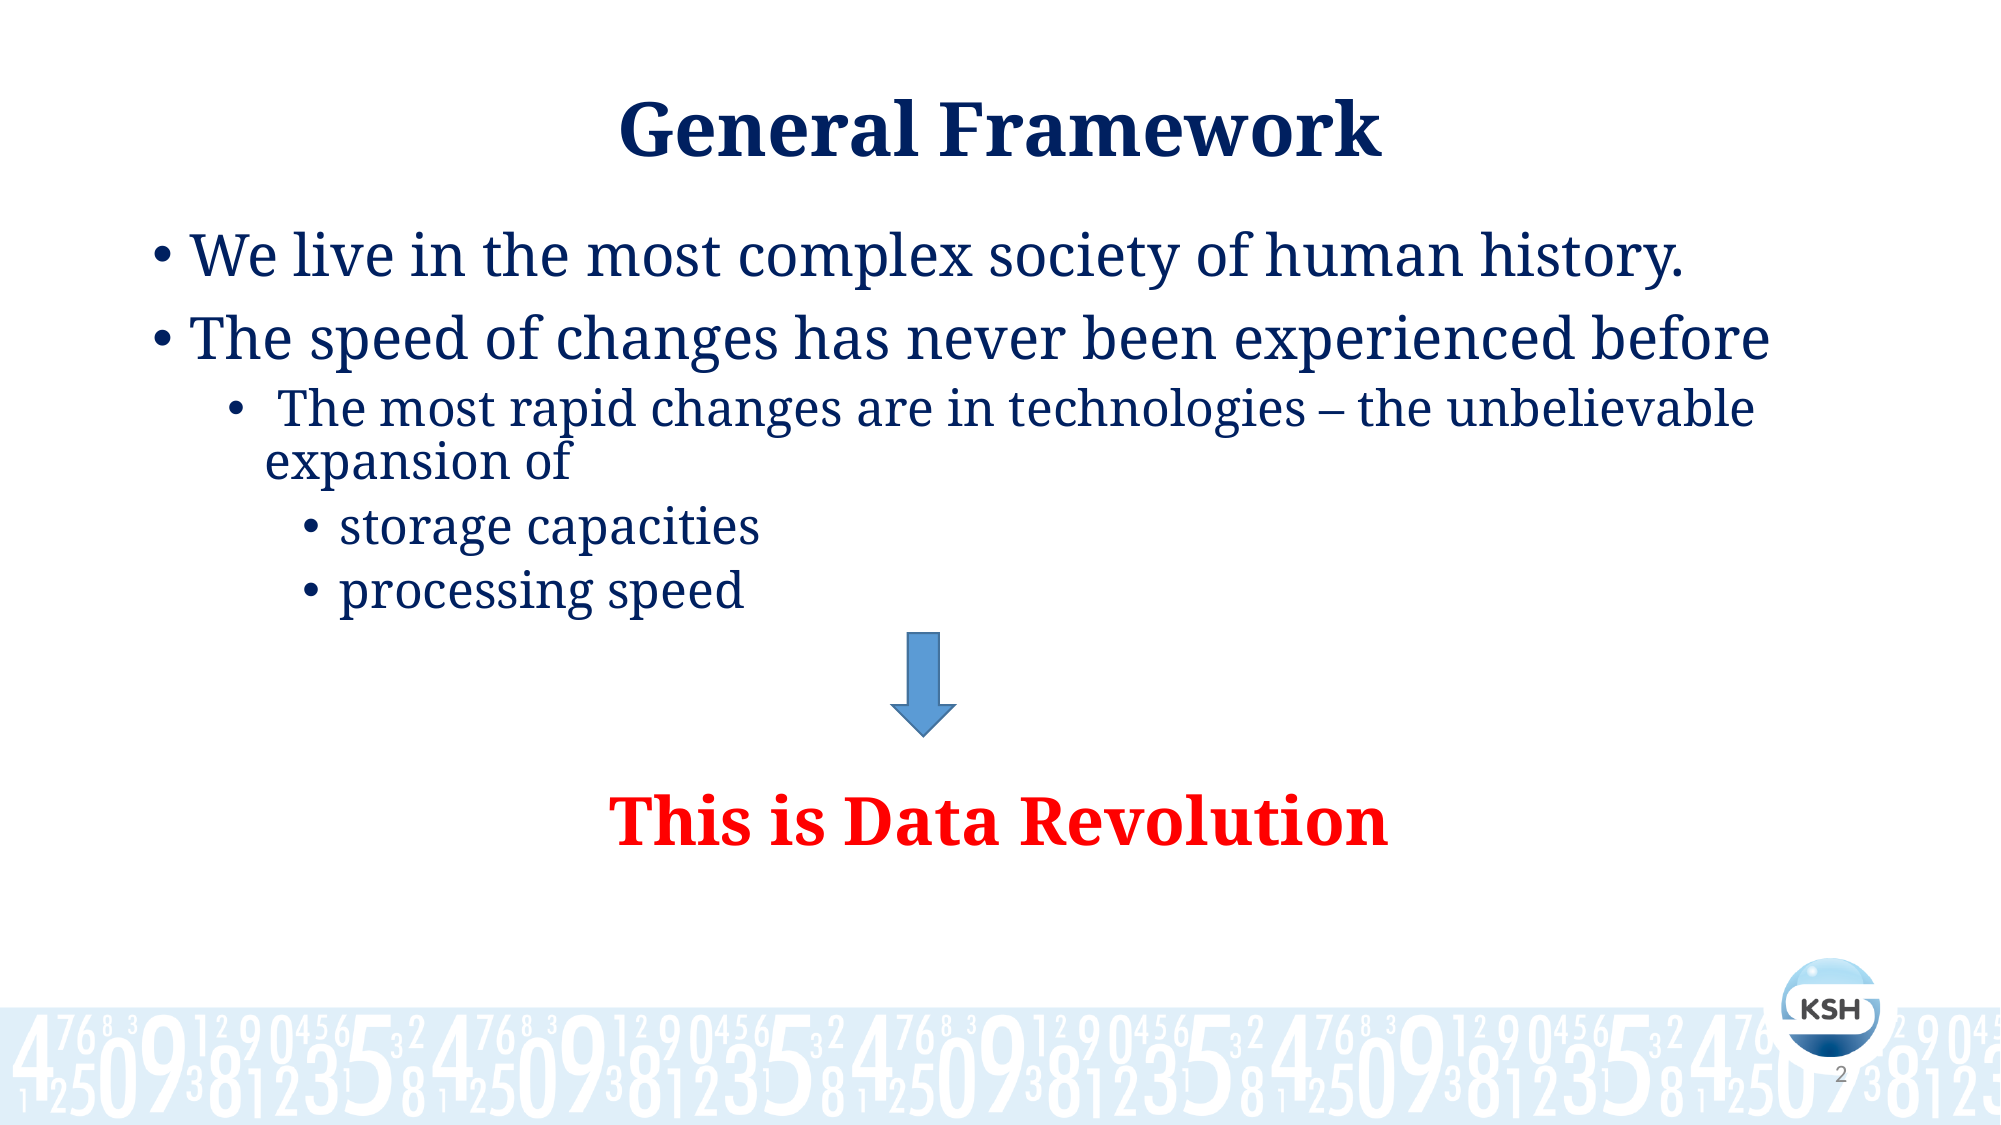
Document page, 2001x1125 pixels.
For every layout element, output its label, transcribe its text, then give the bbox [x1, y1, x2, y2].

picture [0, 0, 2001, 1125]
text_box [889, 632, 958, 738]
title General Framework [137, 59, 1863, 205]
slide_number 2 [1412, 1042, 1863, 1103]
list We live in the most complex society of human history. The speed of changes has never been experienced before The most rapid changes are in technologies – the unbelievable expansion of storage capacities processing speed This is Data Revolution [137, 218, 1863, 1014]
